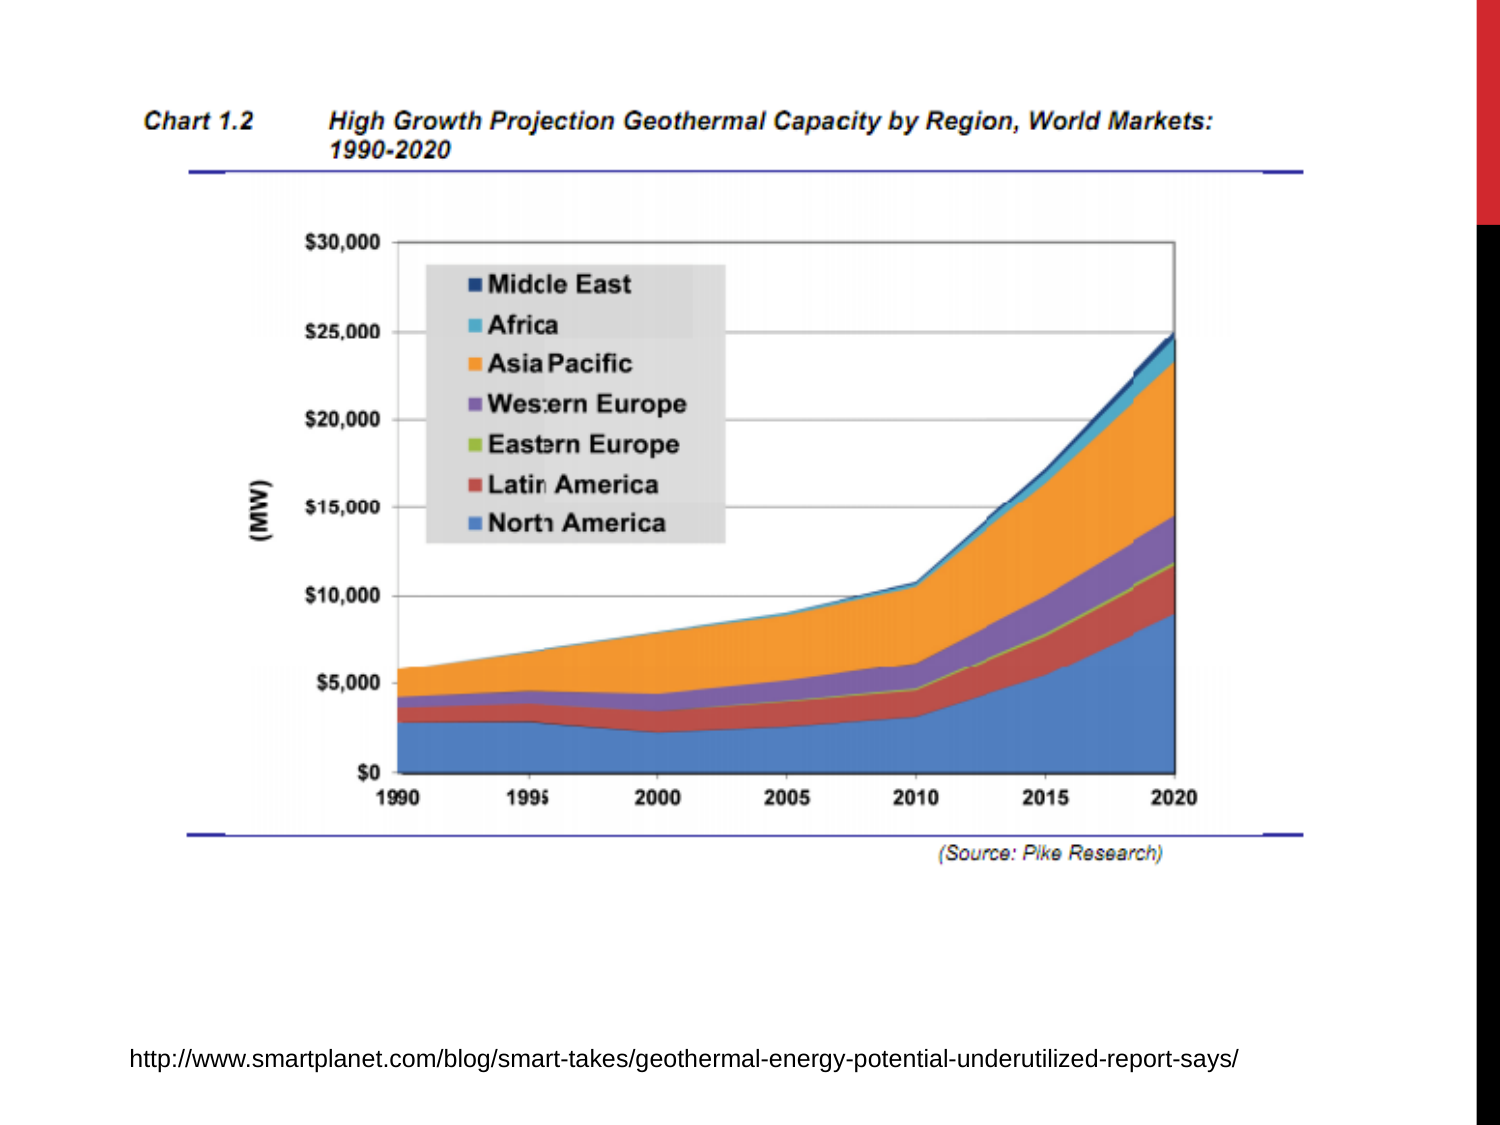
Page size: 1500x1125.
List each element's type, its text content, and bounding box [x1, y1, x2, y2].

text_box http://www.smartplanet.com/blog/smart-takes/geothermal-energy-potential-underutilized-report-says/ [114, 1035, 1257, 1080]
picture [135, 101, 1329, 877]
